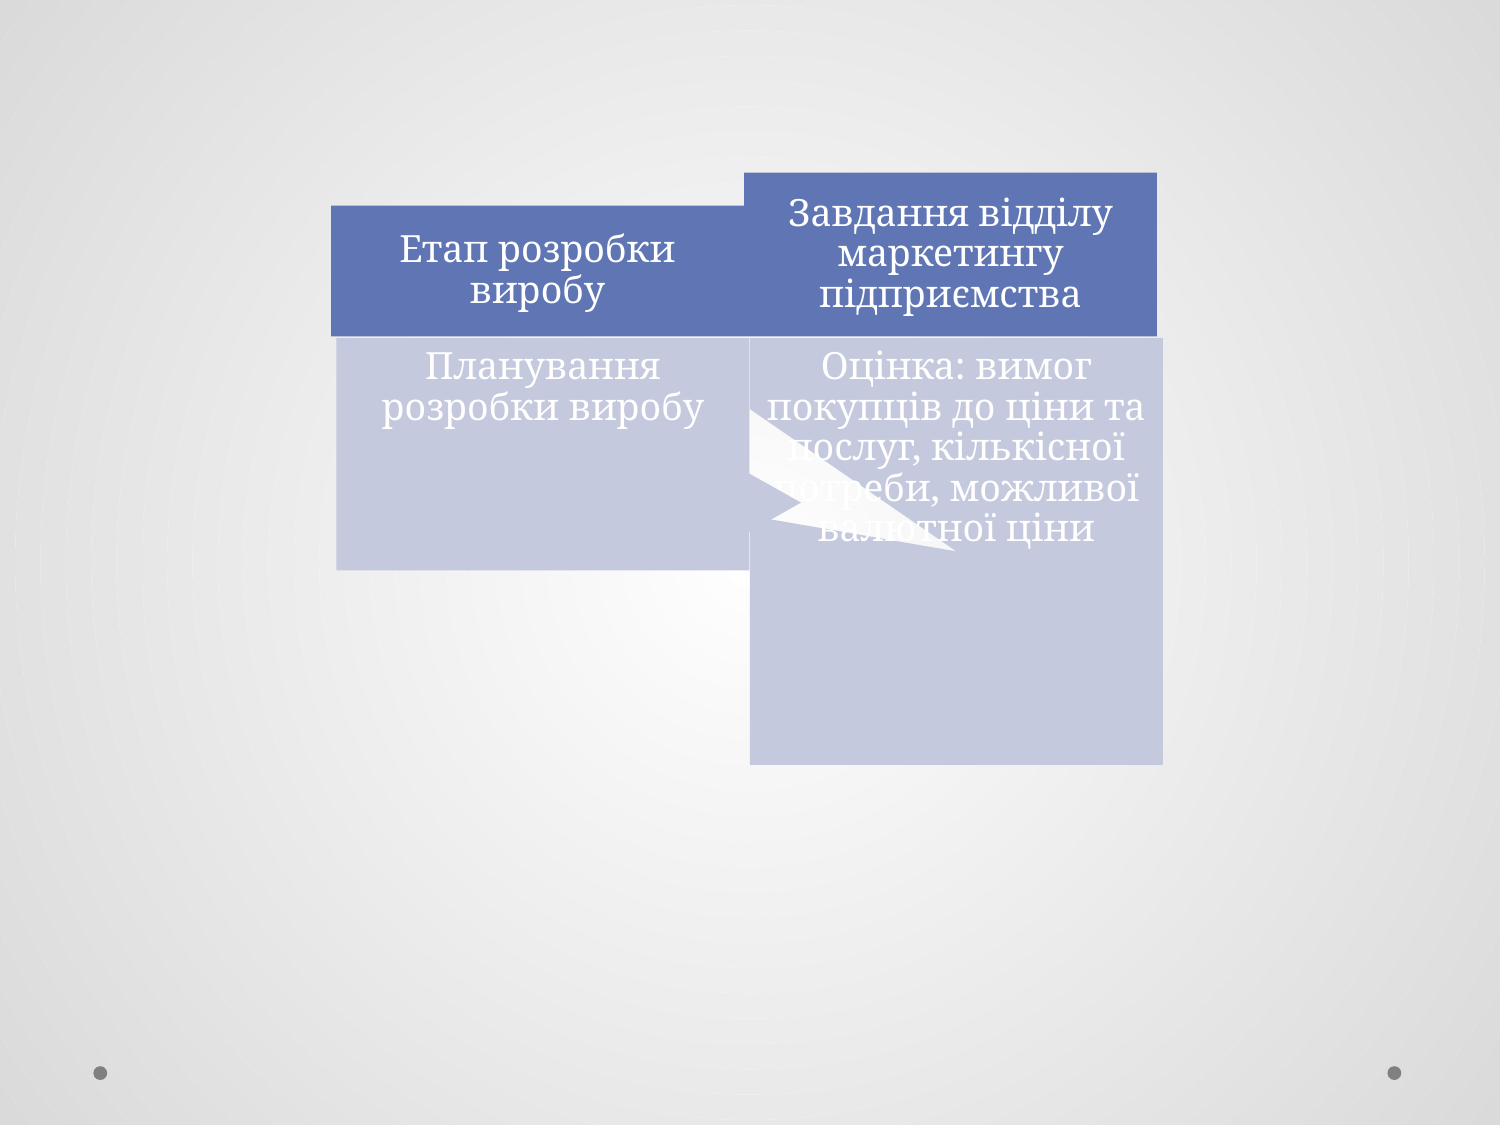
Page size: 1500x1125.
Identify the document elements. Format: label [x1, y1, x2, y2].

list [52, 66, 1436, 1083]
